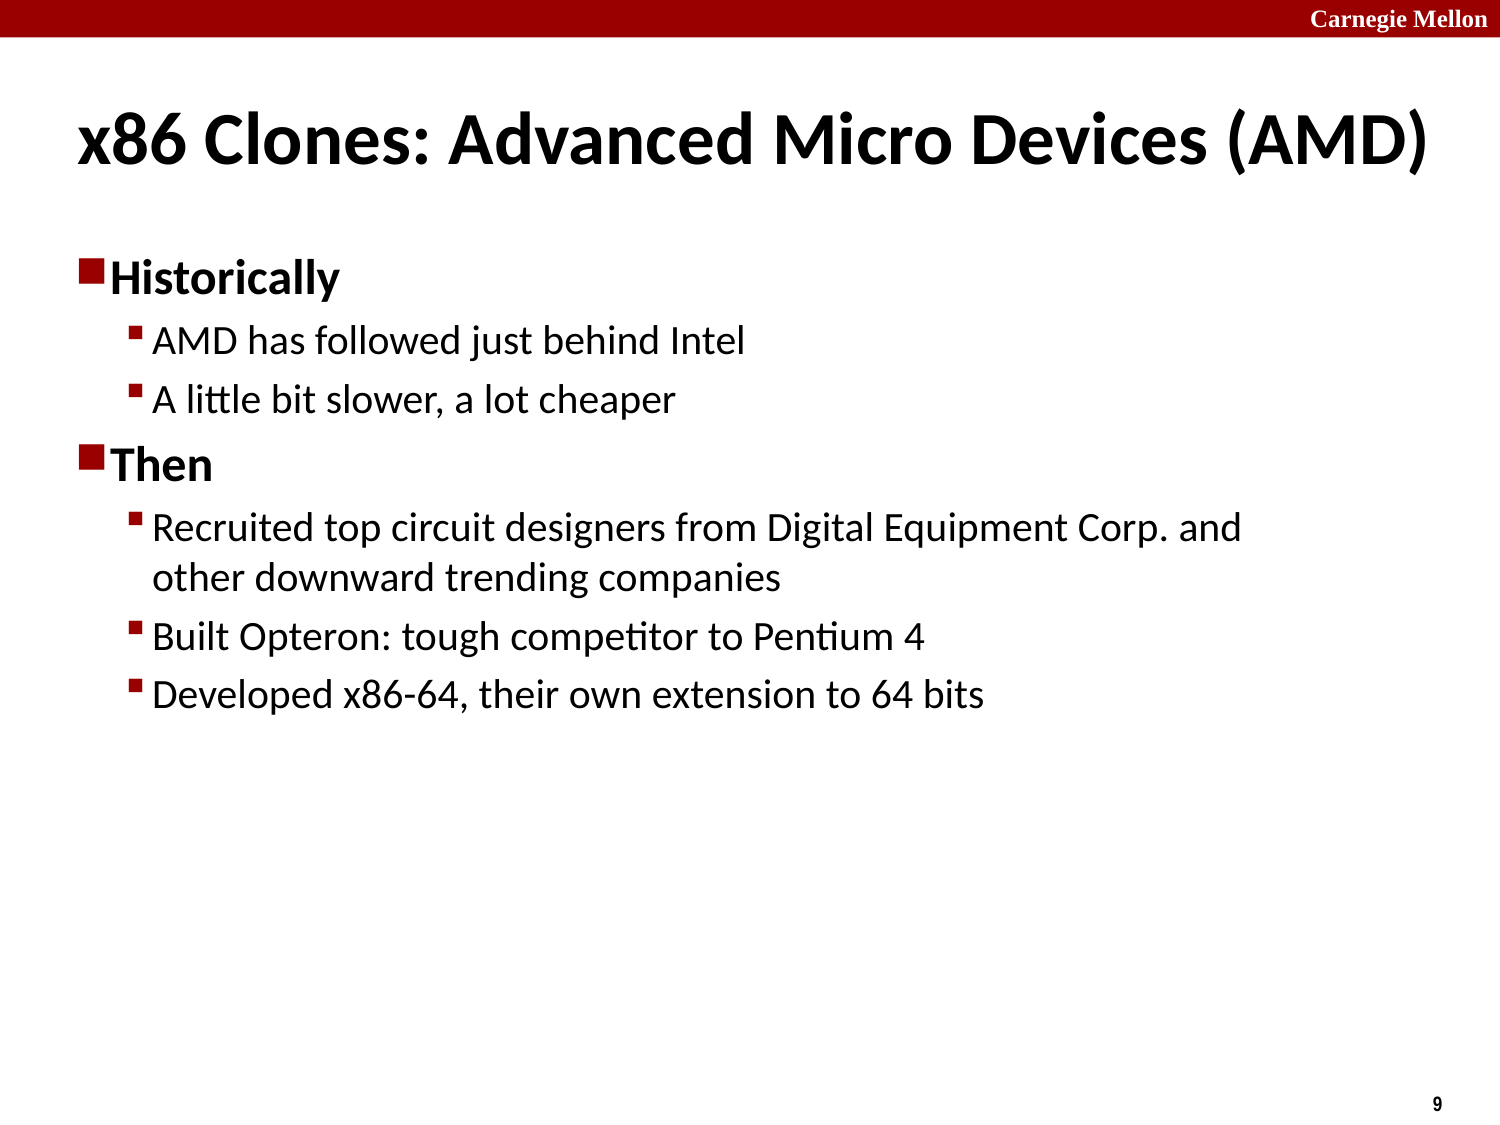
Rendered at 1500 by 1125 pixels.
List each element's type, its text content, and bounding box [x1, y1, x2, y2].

title x86 Clones: Advanced Micro Devices (AMD) [62, 87, 1451, 182]
list Historically AMD has followed just behind Intel A little bit slower, a lot cheaper Then Recruited top circuit designers from Digital Equipment Corp. and other downward trending companies Built Opteron: tough competitor to Pentium 4 Developed x86-64, their own extension to 64 bits [64, 237, 1361, 1054]
